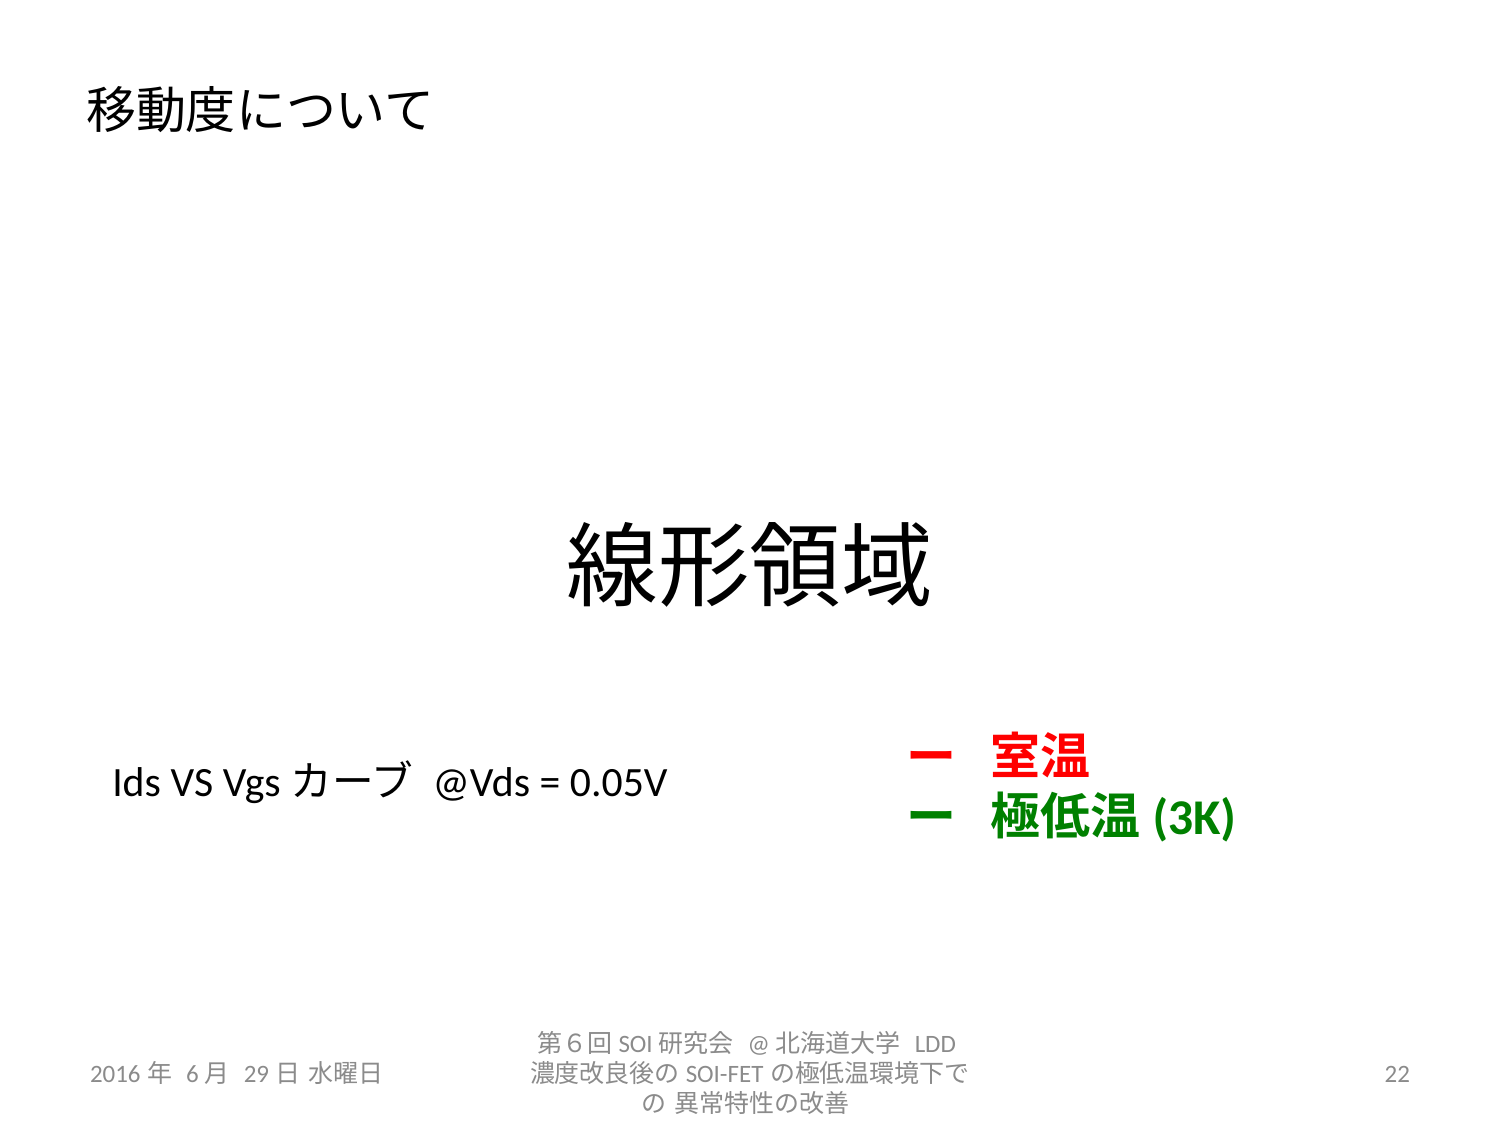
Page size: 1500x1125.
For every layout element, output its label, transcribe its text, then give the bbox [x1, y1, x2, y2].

text_box Ids VS Vgsカーブ @Vds = 0.05V [97, 747, 683, 813]
text_box ー 室温 ー 極低温(3K) [891, 717, 1251, 853]
text_box 移動度について [71, 70, 450, 146]
footer 第６回SOI研究会 @北海道大学 LDD濃度改良後のSOI-FETの極低温環境下での 異常特性の改善 [512, 1042, 988, 1103]
title 線形領域 [75, 468, 1425, 657]
slide_number 22 [1074, 1042, 1425, 1103]
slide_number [75, 1042, 425, 1103]
